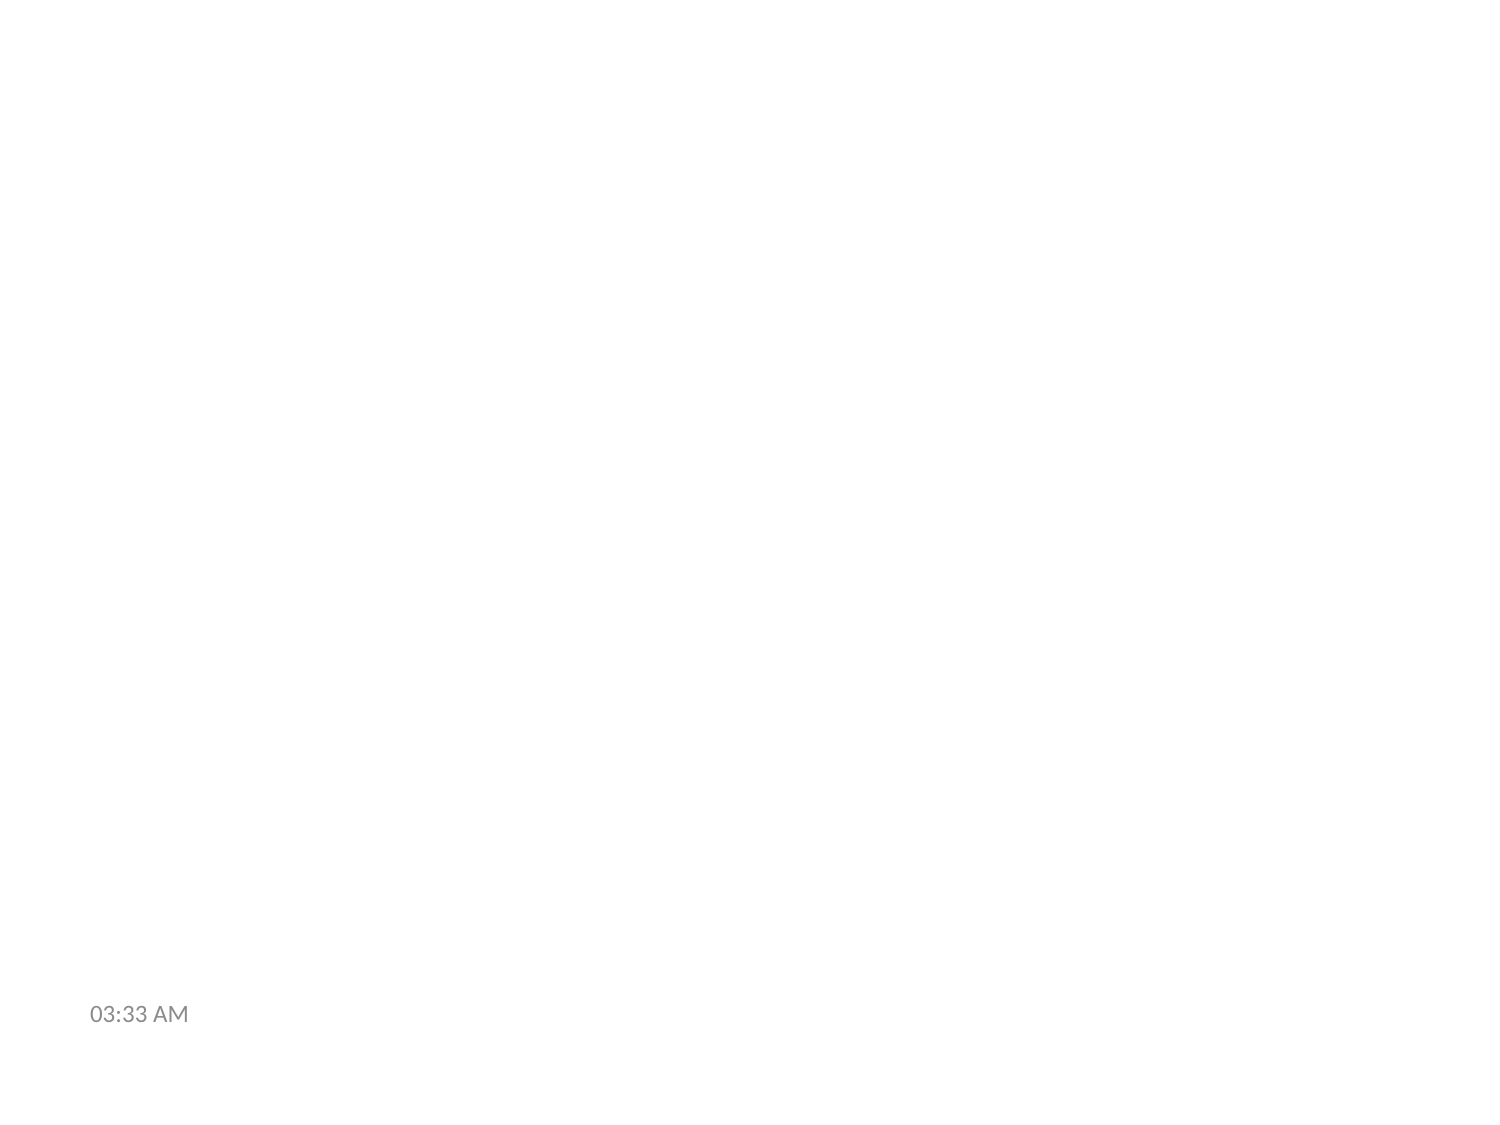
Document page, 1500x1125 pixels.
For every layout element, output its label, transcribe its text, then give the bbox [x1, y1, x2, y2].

text_box 3:35 PM [75, 982, 425, 1043]
